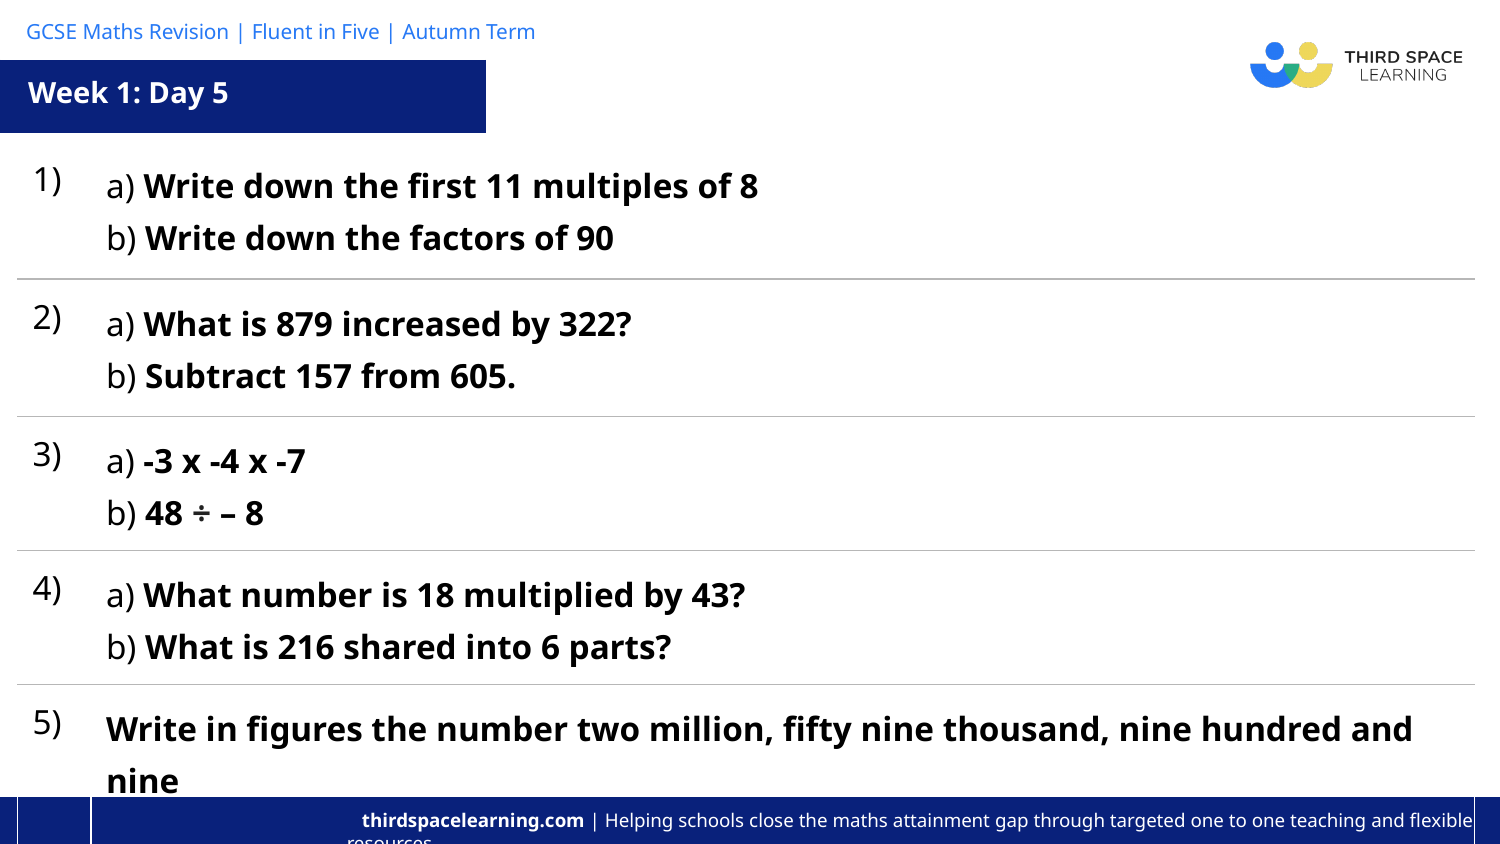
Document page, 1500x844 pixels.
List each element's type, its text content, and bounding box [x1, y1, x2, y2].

table_cell 5) [18, 685, 90, 844]
table_cell 2) [18, 280, 90, 416]
table_cell 4) [18, 551, 90, 684]
table_cell a) What number is 18 multiplied by 43? b) What is 216 shared into 6 parts? [92, 551, 1474, 684]
picture [1250, 33, 1465, 99]
table_header a) Write down the first 11 multiples of 8 b) Write down the factors of 90 [92, 142, 1474, 278]
table_cell a) -3 x -4 x -7 b) 48 ÷ – 8 [92, 417, 1474, 550]
text_box Week 1: Day 5 [13, 59, 383, 125]
table_cell 3) [18, 417, 90, 550]
table_cell Write in figures the number two million, fifty nine thousand, nine hundred and nine [92, 685, 1474, 844]
table_cell a) What is 879 increased by 322? b) Subtract 157 from 605. [92, 280, 1474, 416]
table_header 1) [18, 142, 90, 278]
